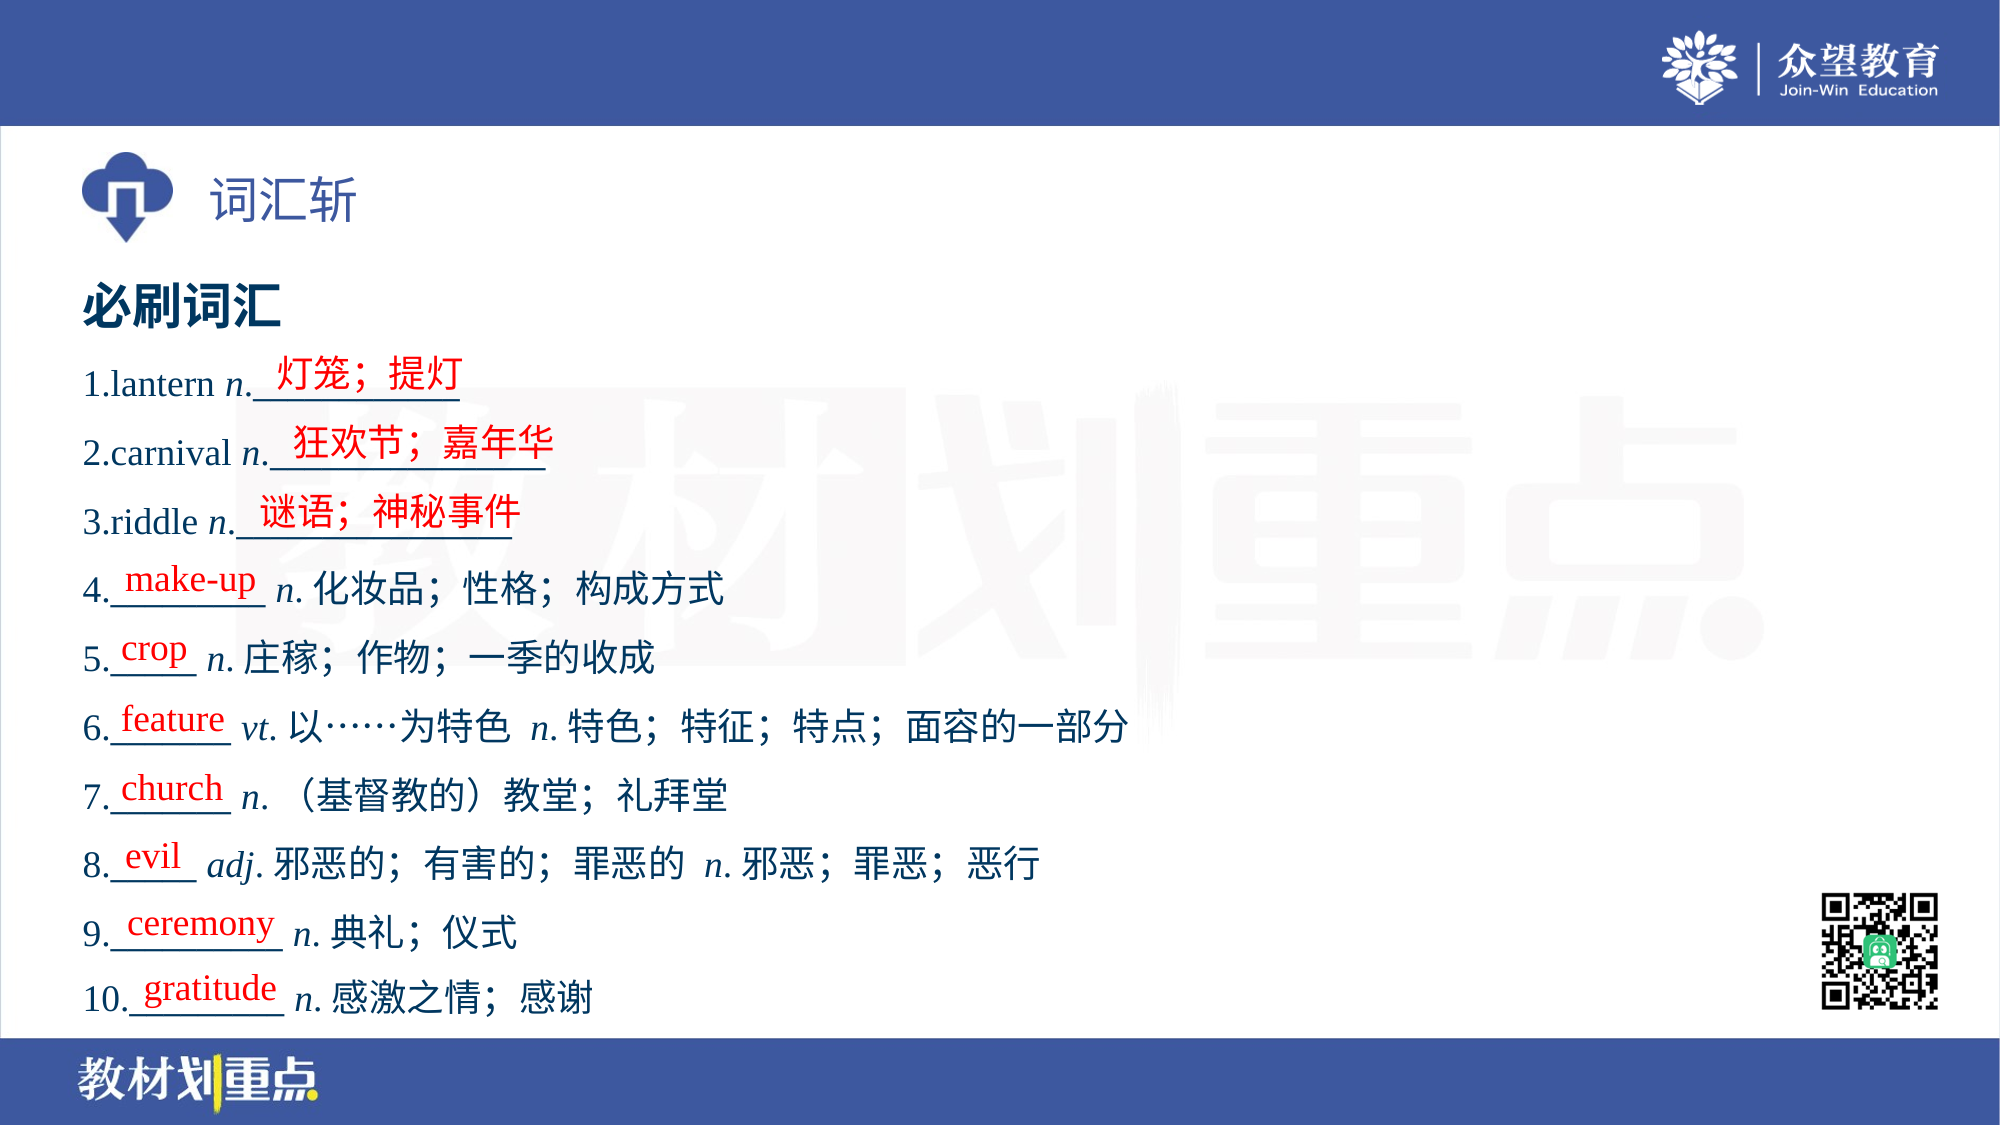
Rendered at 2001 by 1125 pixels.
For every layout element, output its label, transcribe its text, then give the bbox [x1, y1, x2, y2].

picture [0, 0, 2000, 1125]
text_box 灯笼；提灯 [262, 330, 478, 389]
text_box 1.lantern n.____________ 2.carnival n.________________ 3.riddle n.________________ 4._________ n.化妆品；性格；构成方式 5._____ n.庄稼；作物；一季的收成 6._______ vt.以……为特色 n.特色；特征；特点；面容的一部分 7._______ n.（基督教的）教堂；礼拜堂 8._____ adj.邪恶的；有害的；罪恶的 n.邪恶；罪恶；恶行 9.__________ n.典礼；仪式 10._________ n.感激之情；感谢 [82, 335, 1817, 1012]
text_box 必刷词汇 [82, 247, 1817, 335]
text_box church [107, 742, 237, 801]
text_box 谜语；神秘事件 [245, 467, 536, 527]
text_box gratitude [130, 943, 291, 1002]
text_box 狂欢节；嘉年华 [279, 399, 569, 458]
text_box crop [107, 603, 202, 662]
text_box ceremony [113, 878, 289, 937]
text_box make-up [111, 534, 271, 593]
text_box evil [111, 811, 196, 870]
text_box feature [107, 674, 239, 733]
